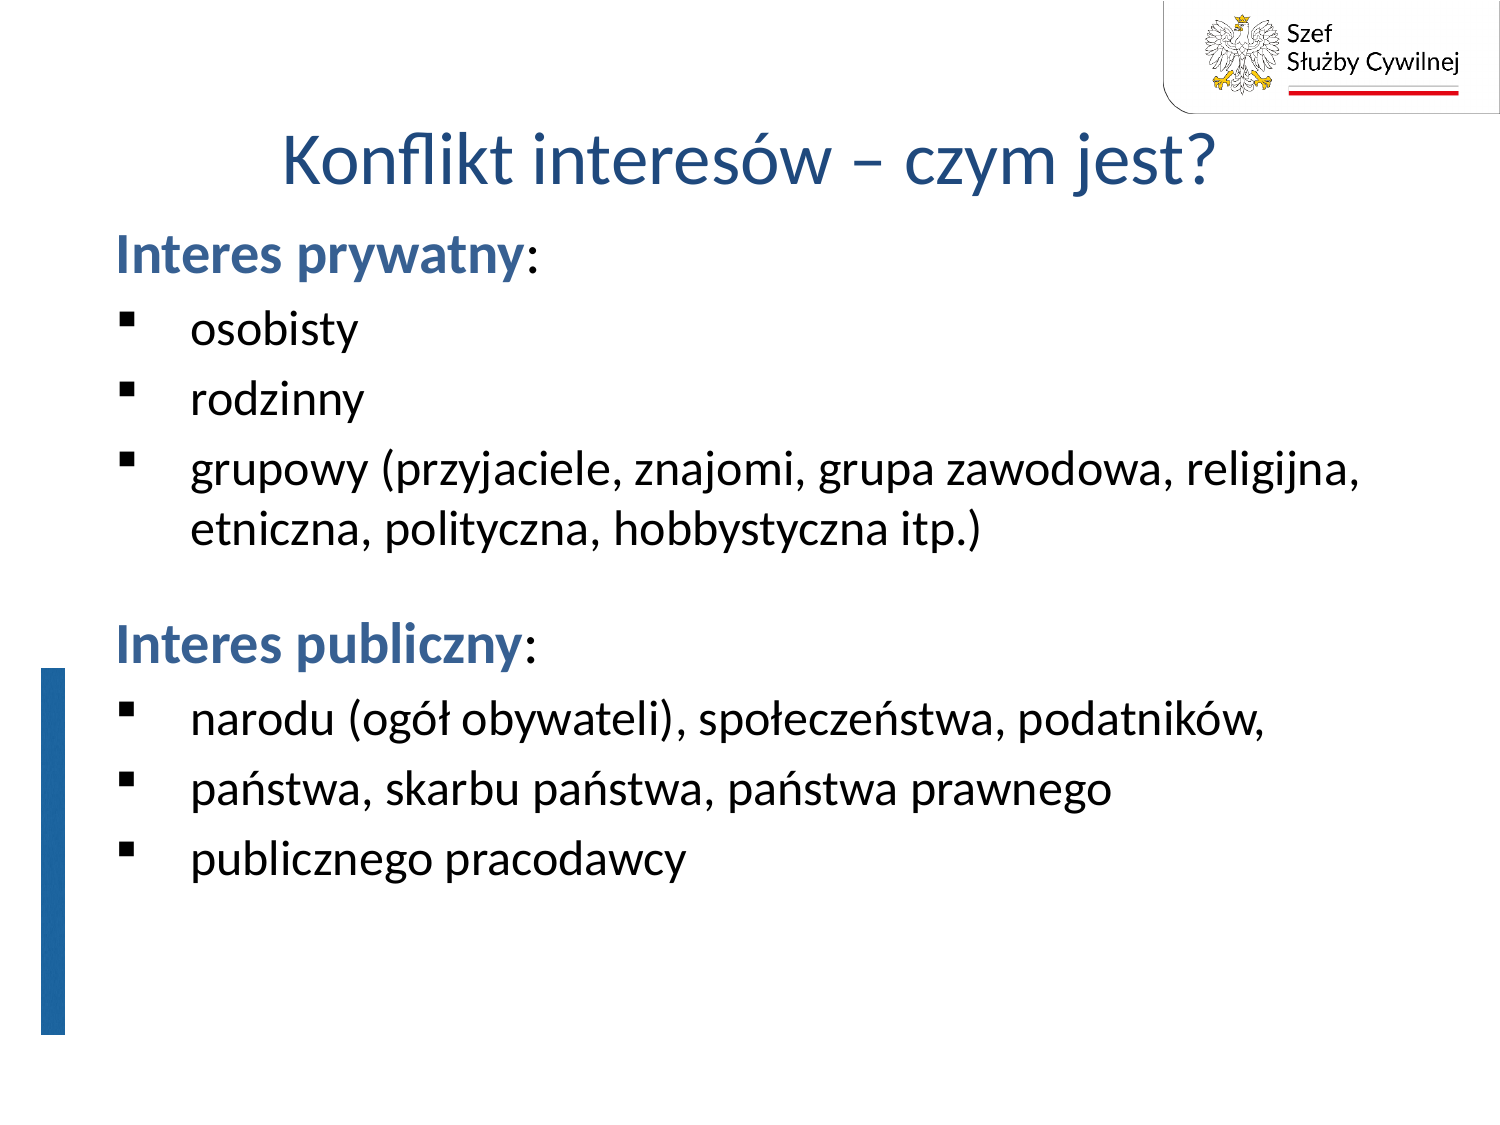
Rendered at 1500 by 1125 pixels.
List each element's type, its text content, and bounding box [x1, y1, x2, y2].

text_box Interes publiczny: narodu (ogół obywateli), społeczeństwa, podatników, państwa, skarbu państwa, państwa prawnego publicznego pracodawcy [100, 597, 1400, 1012]
title Konflikt interesów – czym jest? [101, 101, 1401, 208]
picture [1163, 0, 1500, 114]
list Interes prywatny: osobisty rodzinny grupowy (przyjaciele, znajomi, grupa zawodowa, religijna, etniczna, polityczna, hobbystyczna itp.) [100, 208, 1401, 622]
picture [41, 668, 65, 1035]
